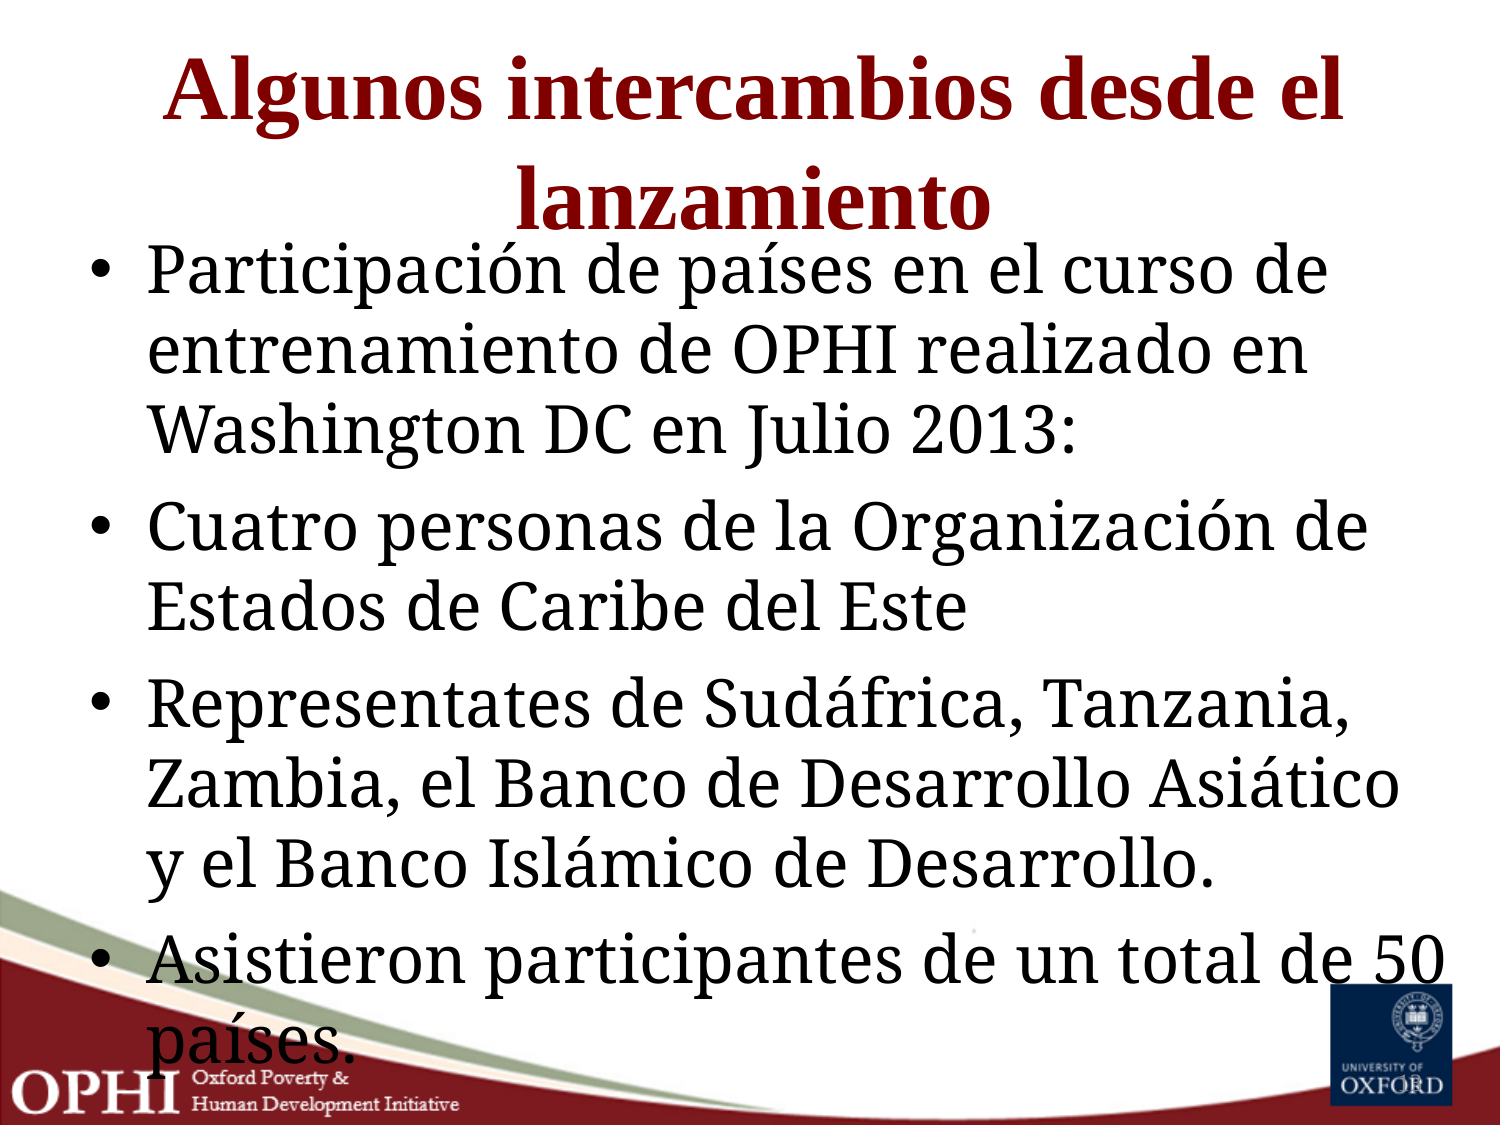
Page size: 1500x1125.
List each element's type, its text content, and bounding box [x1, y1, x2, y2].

picture [0, 0, 1500, 1125]
slide_number 13 [1382, 1060, 1426, 1104]
title Algunos intercambios desde el lanzamiento [75, 20, 1436, 209]
list Participación de países en el curso de entrenamiento de OPHI realizado en Washington DC en Julio 2013: Cuatro personas de la Organización de Estados de Caribe del Este Representates de Sudáfrica, Tanzania, Zambia, el Banco de Desarrollo Asiático y el Banco Islámico de Desarrollo. Asistieron participantes de un total de 50 países. [75, 219, 1471, 1035]
